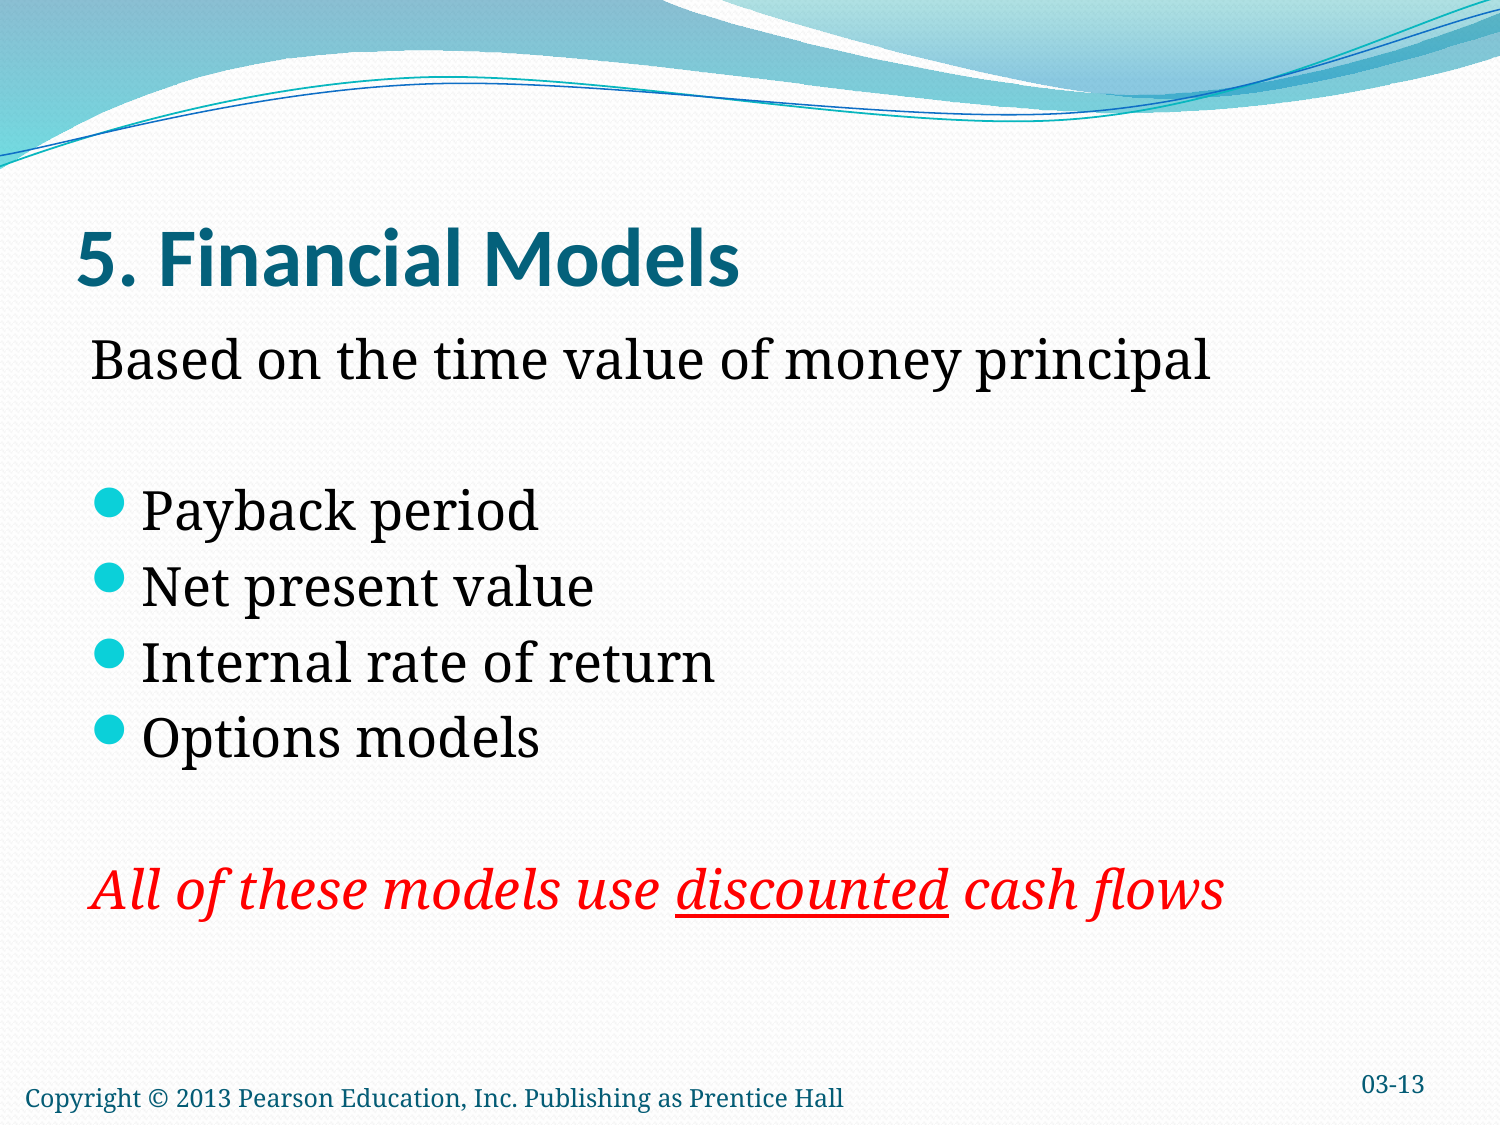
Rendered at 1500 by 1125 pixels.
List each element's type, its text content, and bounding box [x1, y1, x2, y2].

slide_number 03-13 [1299, 1042, 1425, 1103]
list Based on the time value of money principal Payback period Net present value Internal rate of return Options models All of these models use discounted cash flows [74, 317, 1426, 1038]
title 5. Financial Models [74, 115, 1426, 304]
